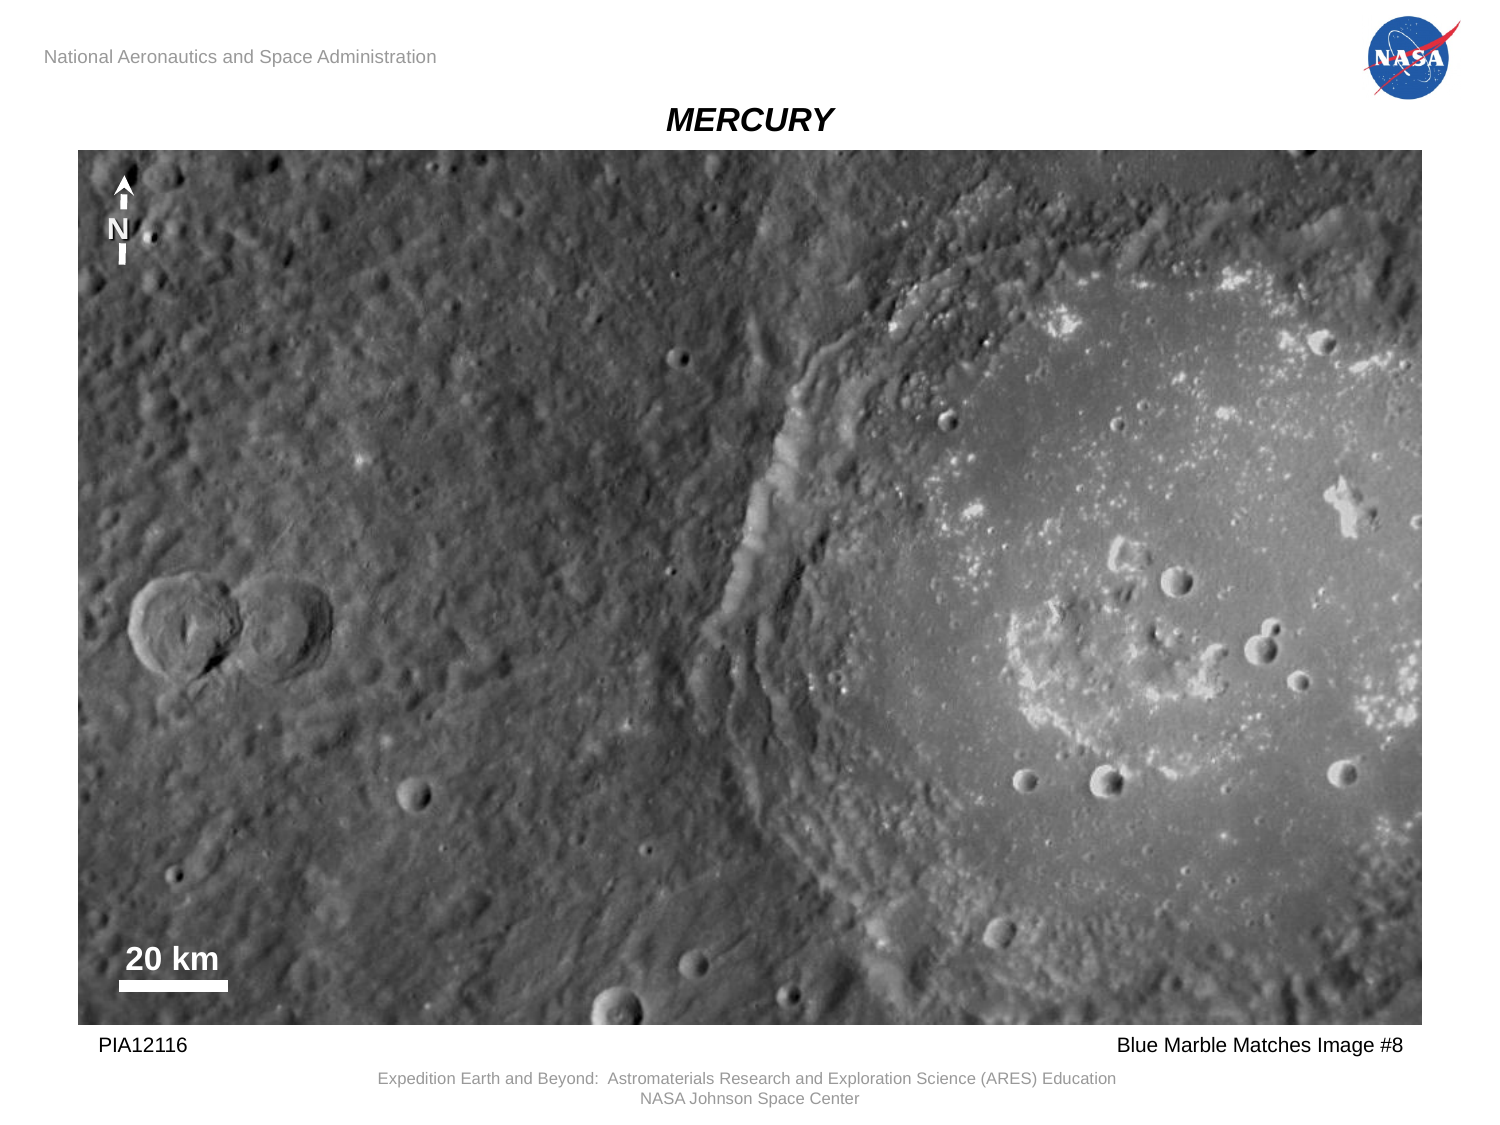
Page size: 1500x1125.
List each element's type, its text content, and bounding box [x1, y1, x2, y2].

text_box MERCURY [381, 91, 1119, 146]
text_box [77, 150, 1423, 1066]
picture [1362, 15, 1461, 100]
